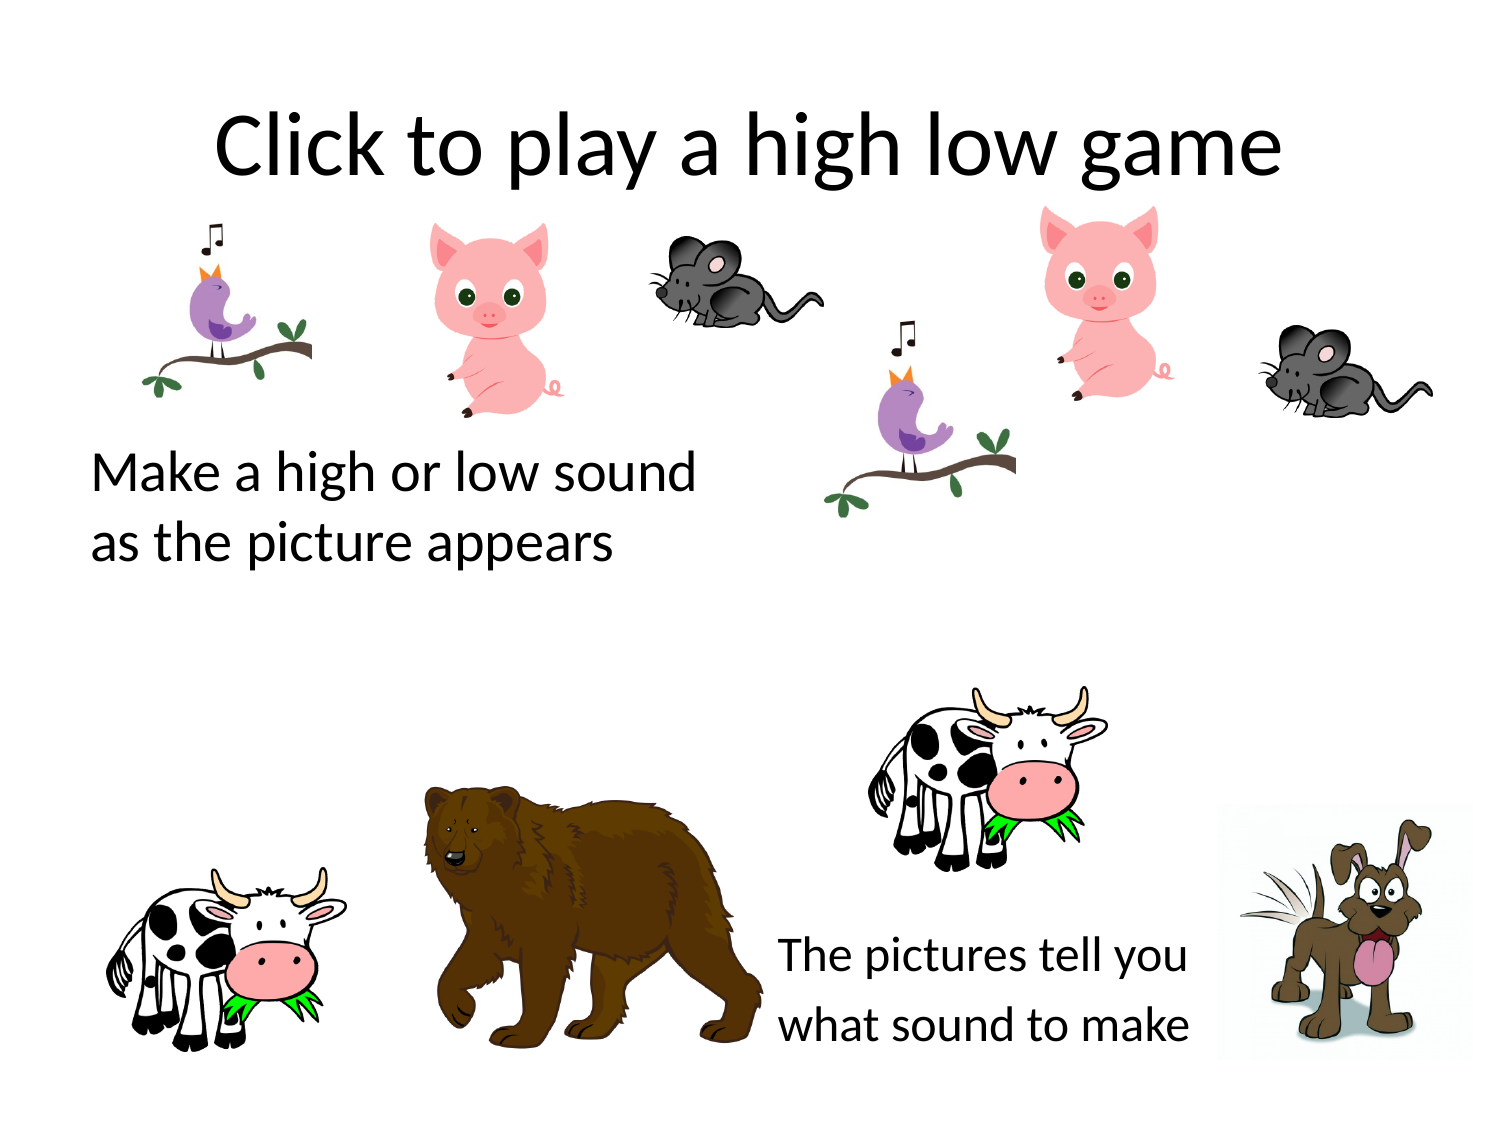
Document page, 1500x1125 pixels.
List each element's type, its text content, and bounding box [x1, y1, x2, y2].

picture [429, 222, 566, 418]
list The pictures tell you what sound to make [762, 262, 1425, 1005]
picture [1040, 206, 1176, 401]
picture [140, 222, 312, 399]
picture [1257, 325, 1433, 418]
title Click to play a high low game [75, 45, 1425, 233]
picture [648, 236, 1016, 518]
picture [106, 867, 347, 1052]
picture [419, 778, 770, 1051]
picture [867, 686, 1109, 872]
list Make a high or low sound as the picture appears [75, 262, 738, 1005]
picture [1217, 803, 1474, 1060]
